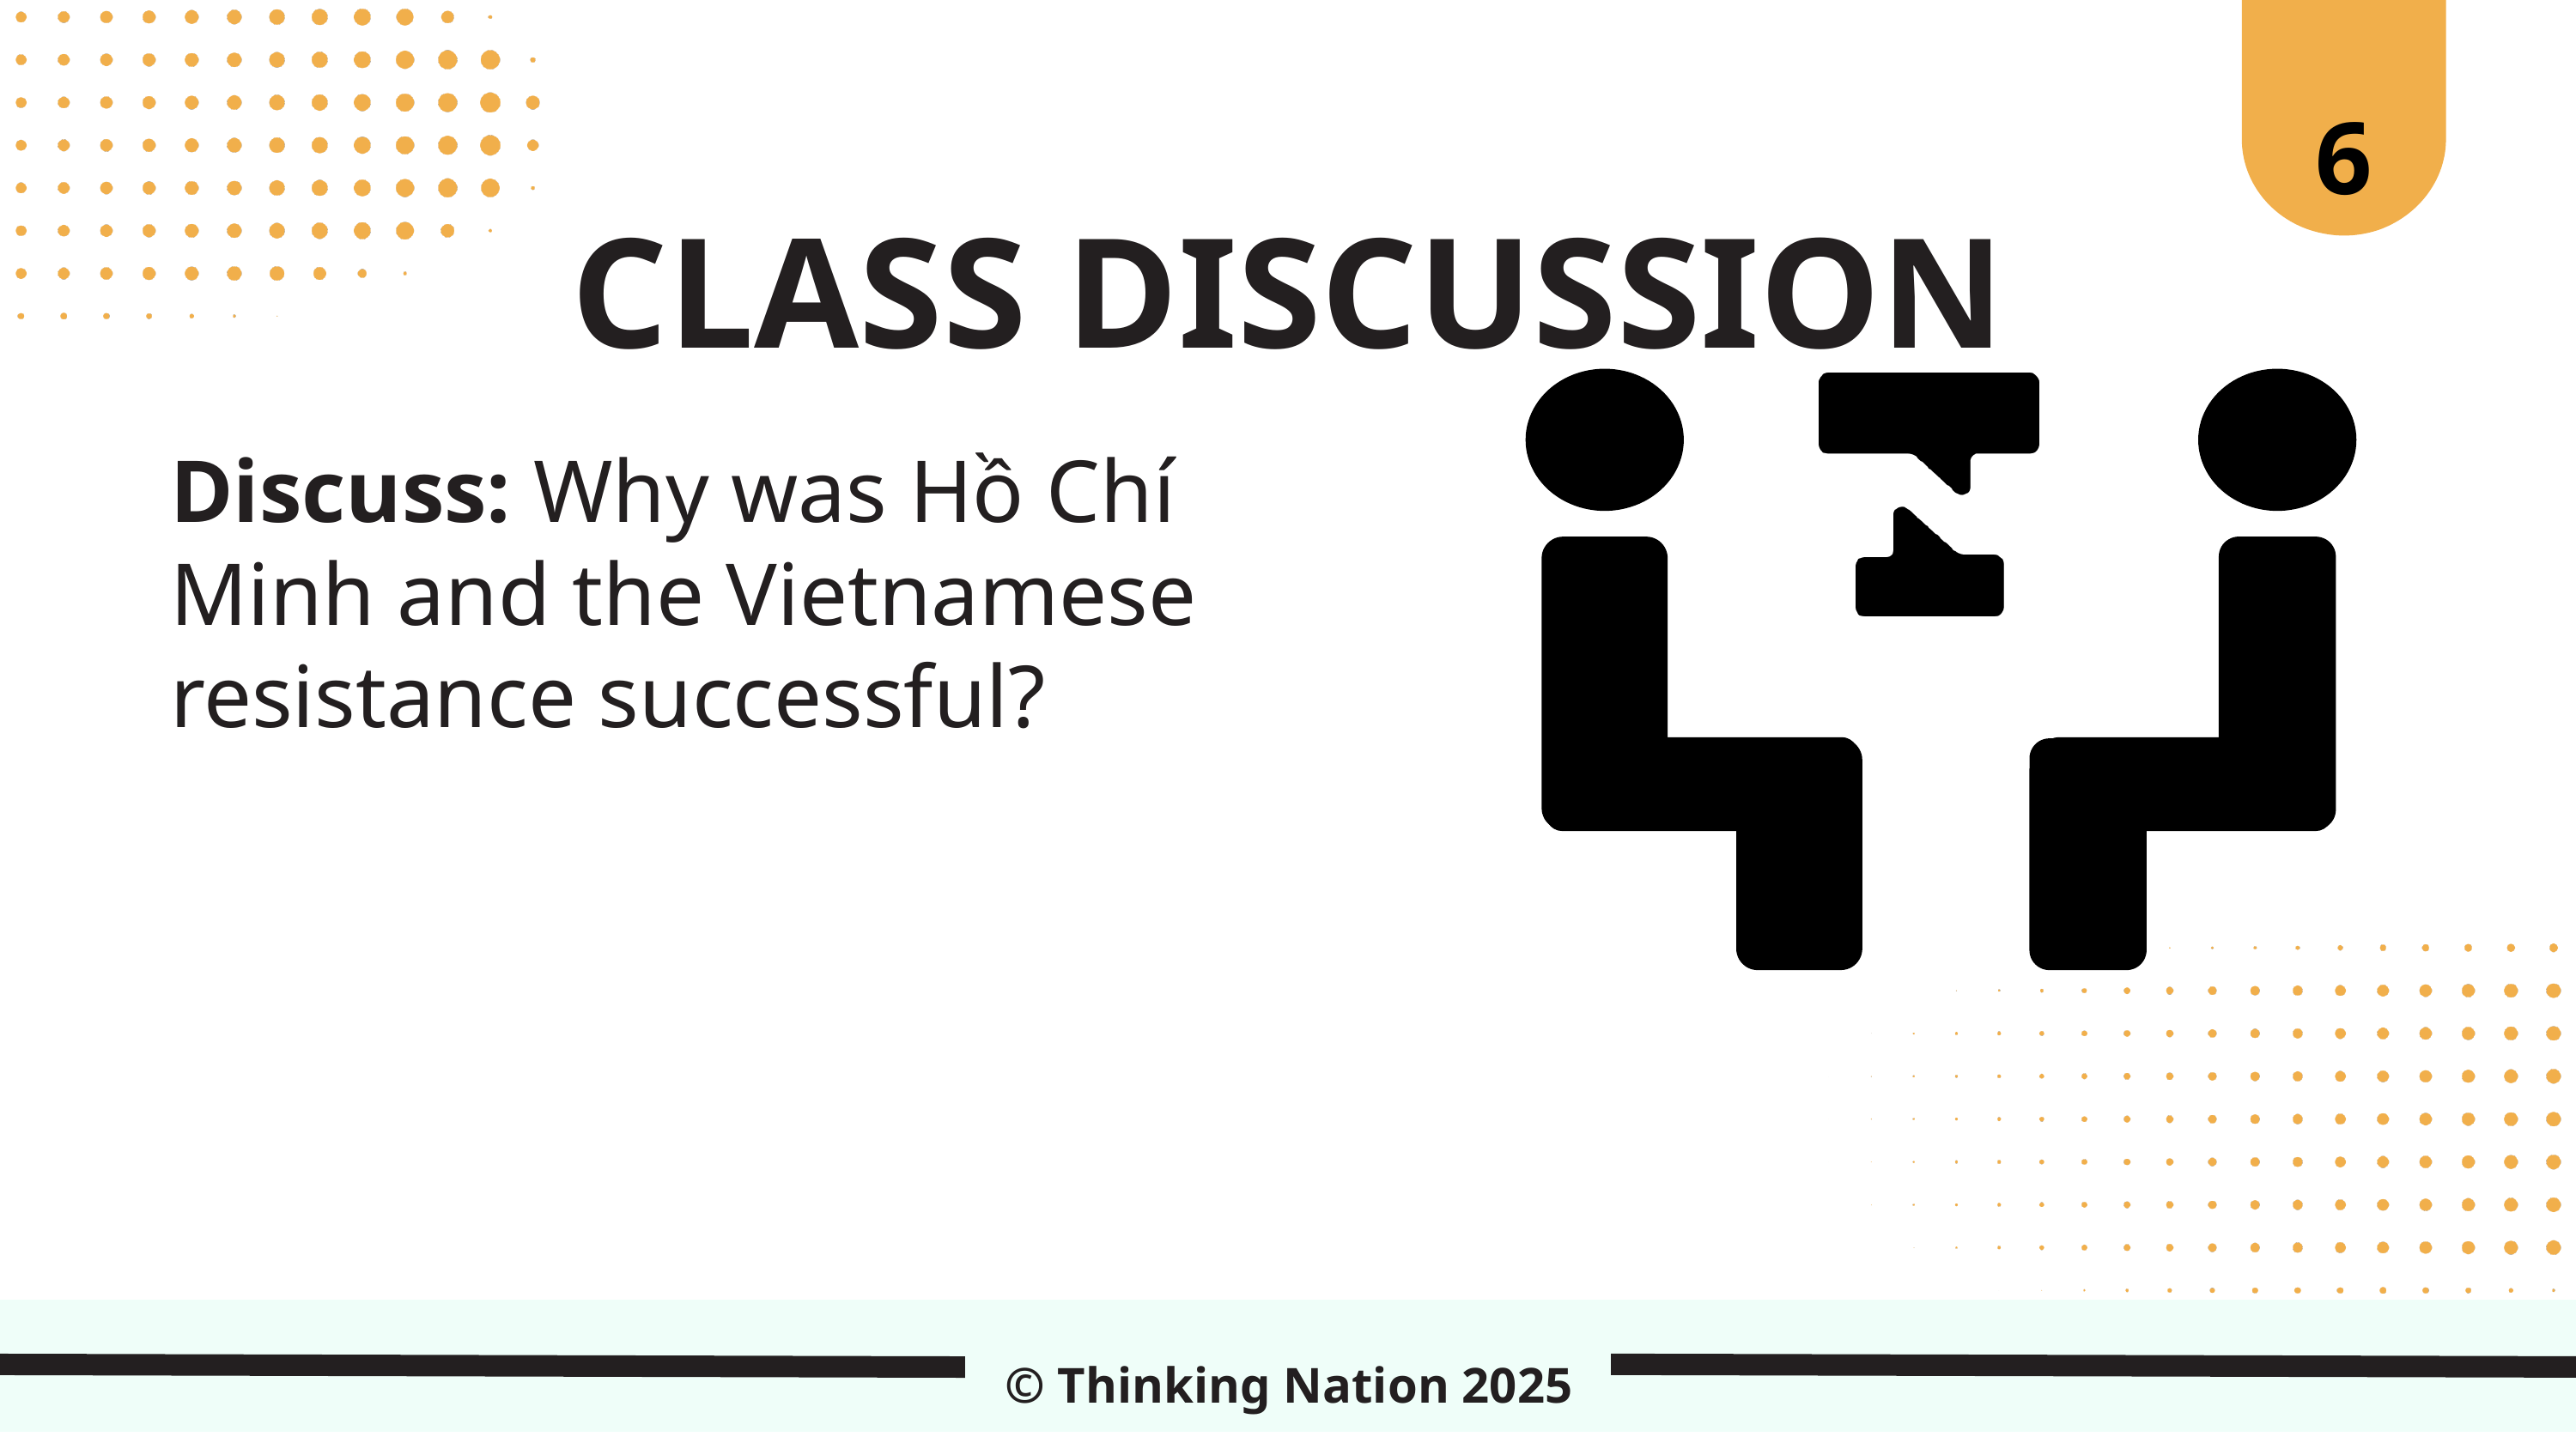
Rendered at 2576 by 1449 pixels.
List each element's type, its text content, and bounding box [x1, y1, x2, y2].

text_box [1828, 943, 2576, 1294]
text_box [0, 1299, 2576, 1433]
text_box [2233, 0, 2455, 236]
text_box Discuss: Why was Hồ Chí Minh and the Vietnamese resistance successful? [170, 437, 1375, 745]
text_box CLASS DISCUSSION [359, 123, 2216, 379]
text_box [0, 0, 540, 319]
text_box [1526, 322, 2356, 970]
